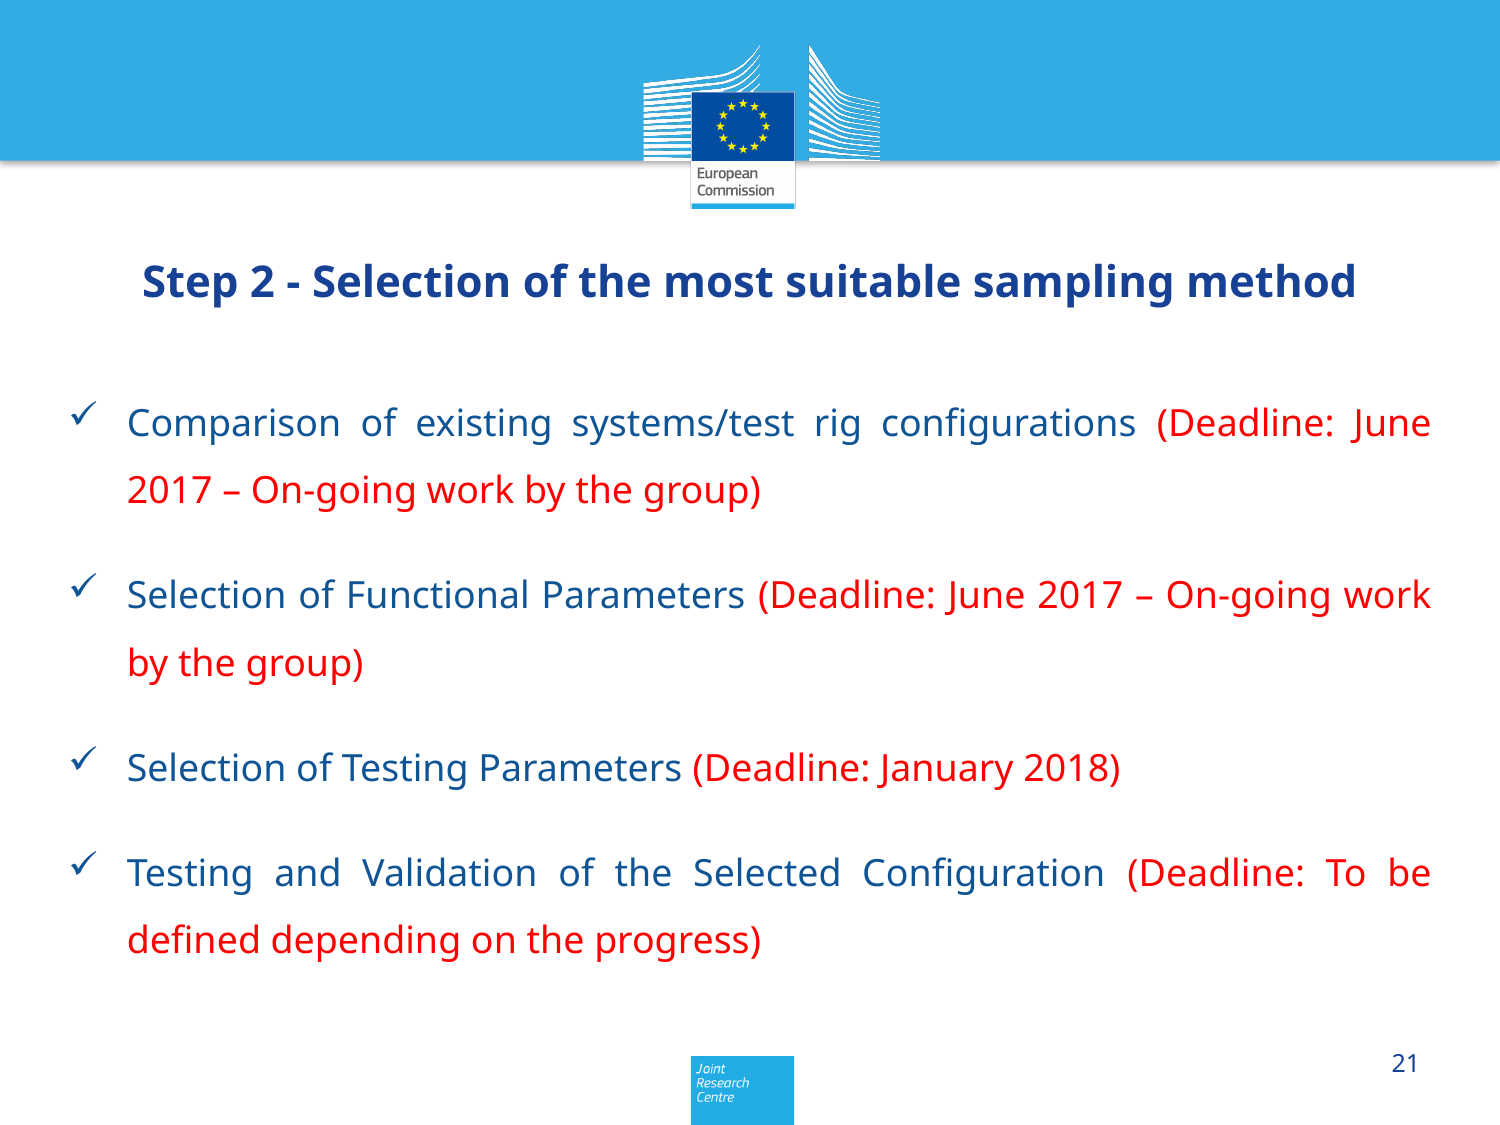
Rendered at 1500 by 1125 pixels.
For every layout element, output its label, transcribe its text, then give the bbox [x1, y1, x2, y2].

text_box Step 2 - Selection of the most suitable sampling method [0, 219, 1500, 315]
text_box Comparison of existing systems/test rig configurations (Deadline: June 2017 – On-going work by the group) Selection of Functional Parameters (Deadline: June 2017 – On-going work by the group) Selection of Testing Parameters (Deadline: January 2018) Testing and Validation of the Selected Configuration (Deadline: To be defined depending on the progress) [53, 338, 1447, 1000]
